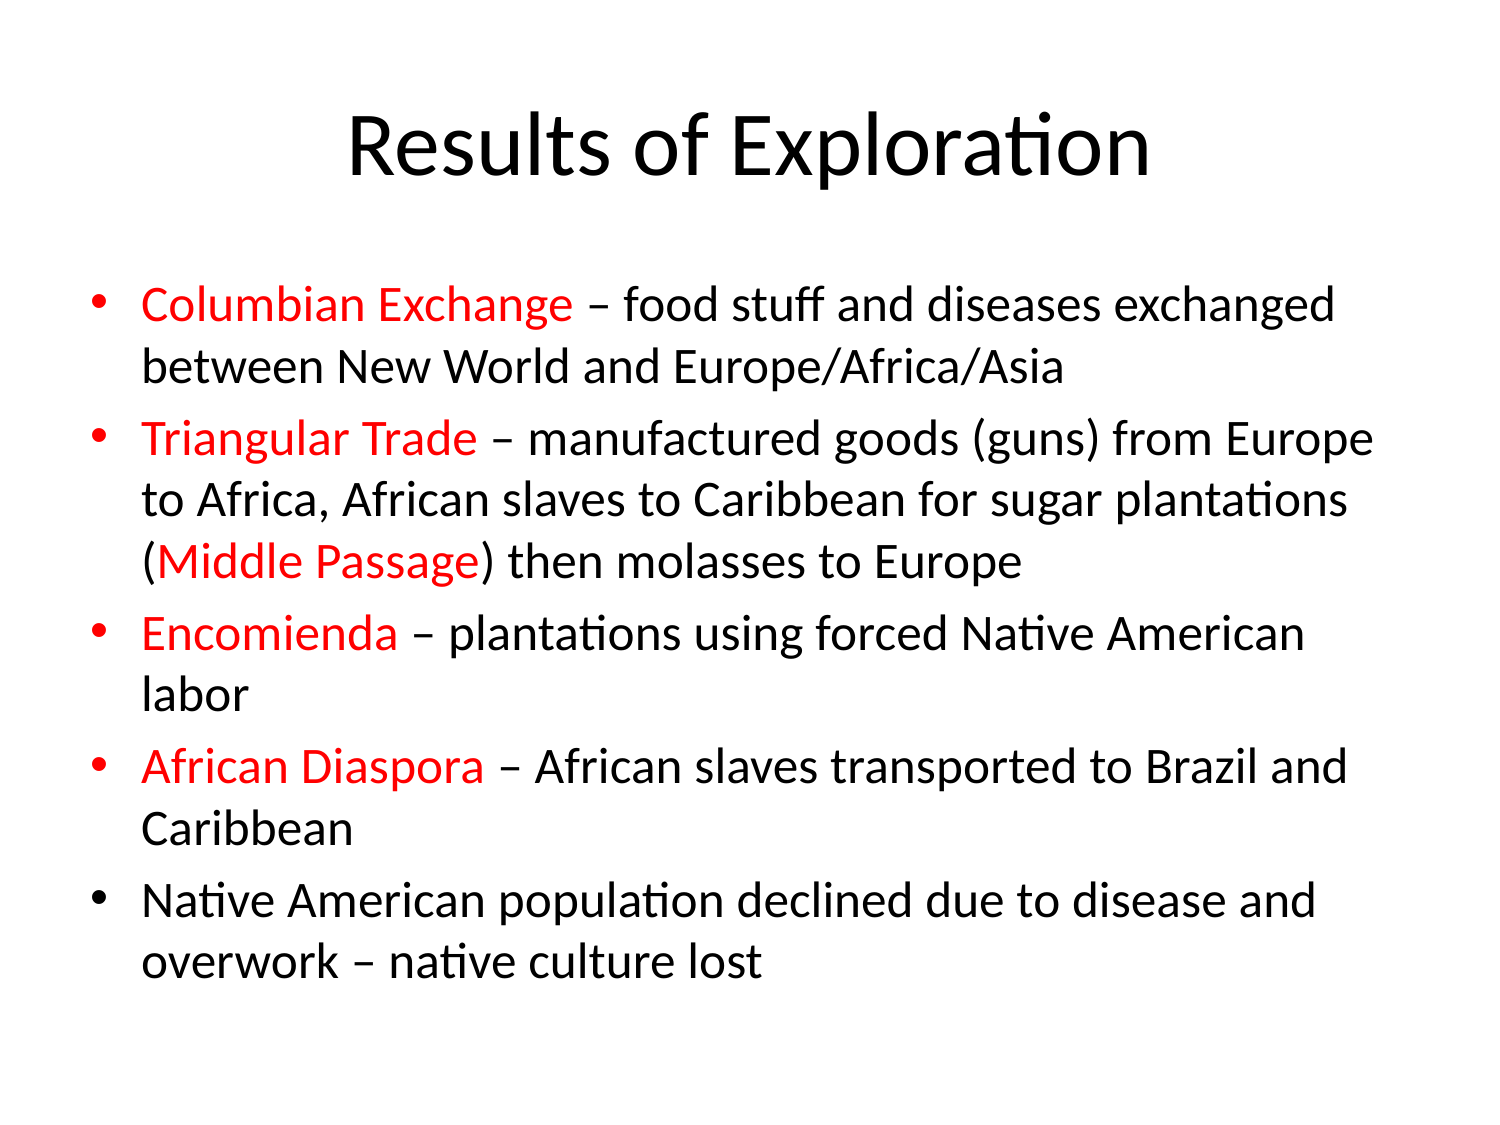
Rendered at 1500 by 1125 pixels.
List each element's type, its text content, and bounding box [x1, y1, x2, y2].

list Columbian Exchange – food stuff and diseases exchanged between New World and Europe/Africa/Asia Triangular Trade – manufactured goods (guns) from Europe to Africa, African slaves to Caribbean for sugar plantations (Middle Passage) then molasses to Europe Encomienda – plantations using forced Native American labor African Diaspora – African slaves transported to Brazil and Caribbean Native American population declined due to disease and overwork – native culture lost [75, 262, 1425, 1005]
title Results of Exploration [75, 45, 1425, 233]
